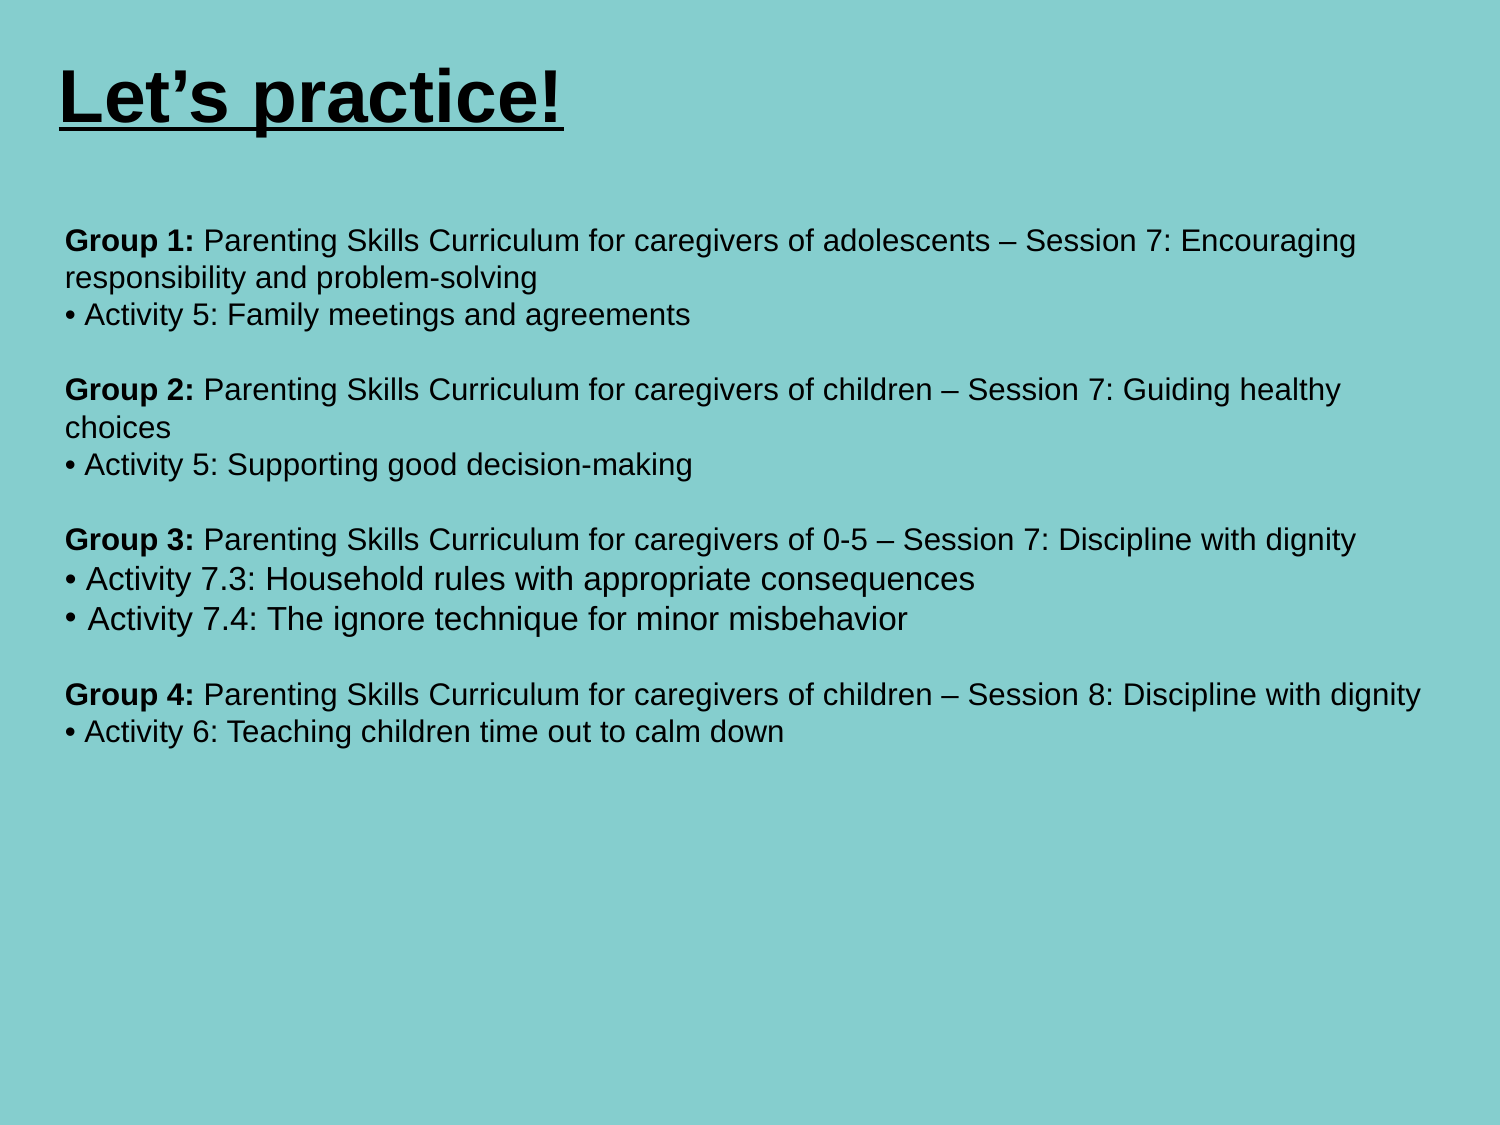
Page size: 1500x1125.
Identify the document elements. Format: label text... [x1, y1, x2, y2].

text_box Let’s practice! [43, 40, 1407, 241]
text_box Group 1: Parenting Skills Curriculum for caregivers of adolescents – Session 7: Encouraging responsibility and problem-solving • Activity 5: Family meetings and agreements Group 2: Parenting Skills Curriculum for caregivers of children – Session 7: Guiding healthy choices • Activity 5: Supporting good decision-making Group 3: Parenting Skills Curriculum for caregivers of 0-5 – Session 7: Discipline with dignity • Activity 7.3: Household rules with appropriate consequences Activity 7.4: The ignore technique for minor misbehavior Group 4: Parenting Skills Curriculum for caregivers of children – Session 8: Discipline with dignity • Activity 6: Teaching children time out to calm down [49, 212, 1453, 834]
